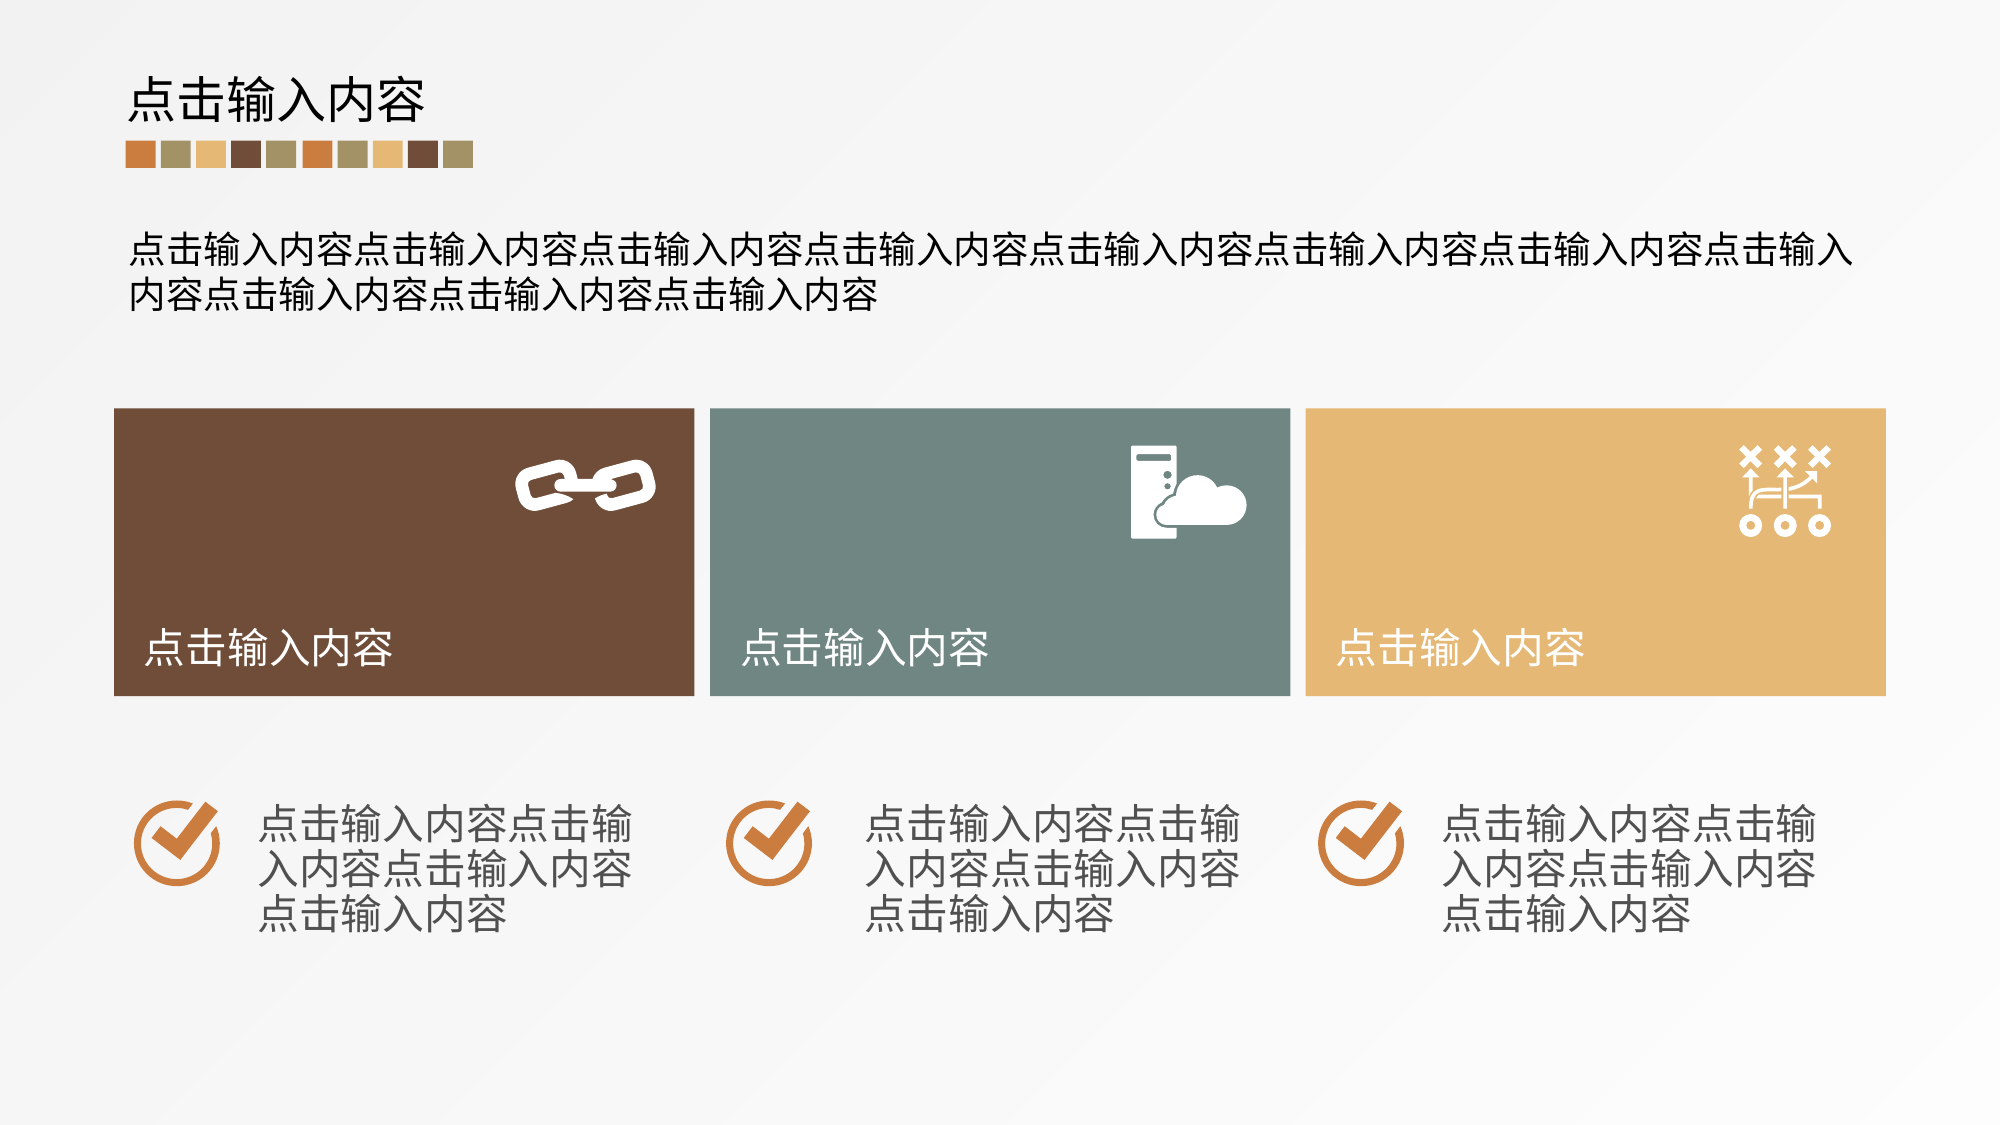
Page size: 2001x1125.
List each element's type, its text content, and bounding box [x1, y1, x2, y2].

text_box 点击输入内容 [111, 61, 442, 137]
text_box 点击输入内容点击输入内容点击输入内容点击输入内容点击输入内容点击输入内容点击输入内容点击输入内容点击输入内容点击输入内容点击输入内容 [113, 219, 1886, 324]
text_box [113, 408, 1886, 697]
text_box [133, 779, 1886, 1018]
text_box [125, 140, 474, 168]
